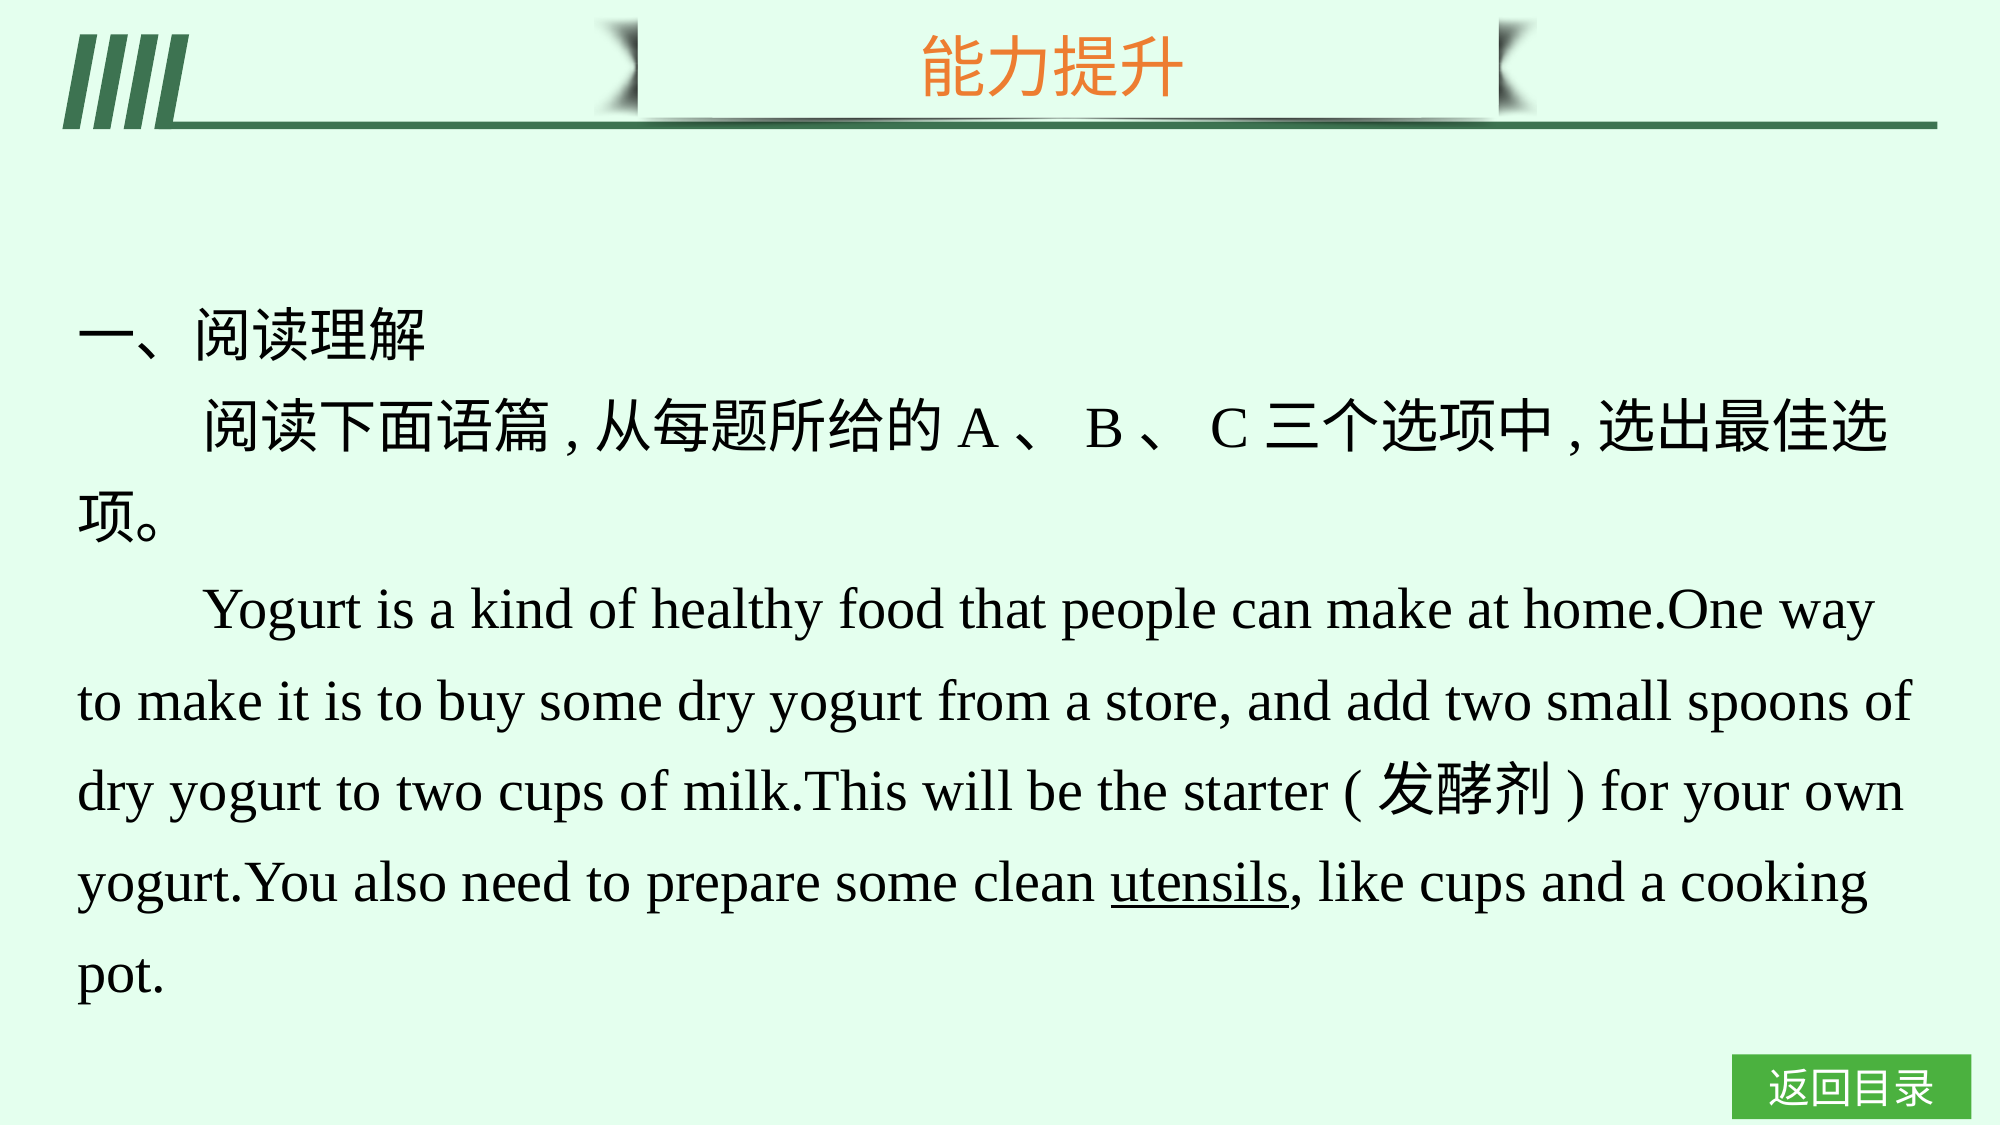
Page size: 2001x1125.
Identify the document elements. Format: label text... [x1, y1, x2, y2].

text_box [594, 16, 1537, 127]
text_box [62, 34, 1938, 130]
text_box 一、阅读理解 阅读下面语篇,从每题所给的A、B、C三个选项中,选出最佳选项。 Yogurt is a kind of healthy food that people can make at home.One way to make it is to buy some dry yogurt from a store, and add two small spoons of dry yogurt to two cups of milk.This will be the starter (发酵剂) for your own yogurt.You also need to prepare some clean utensils, like cups and a cooking pot. [62, 269, 1938, 1012]
